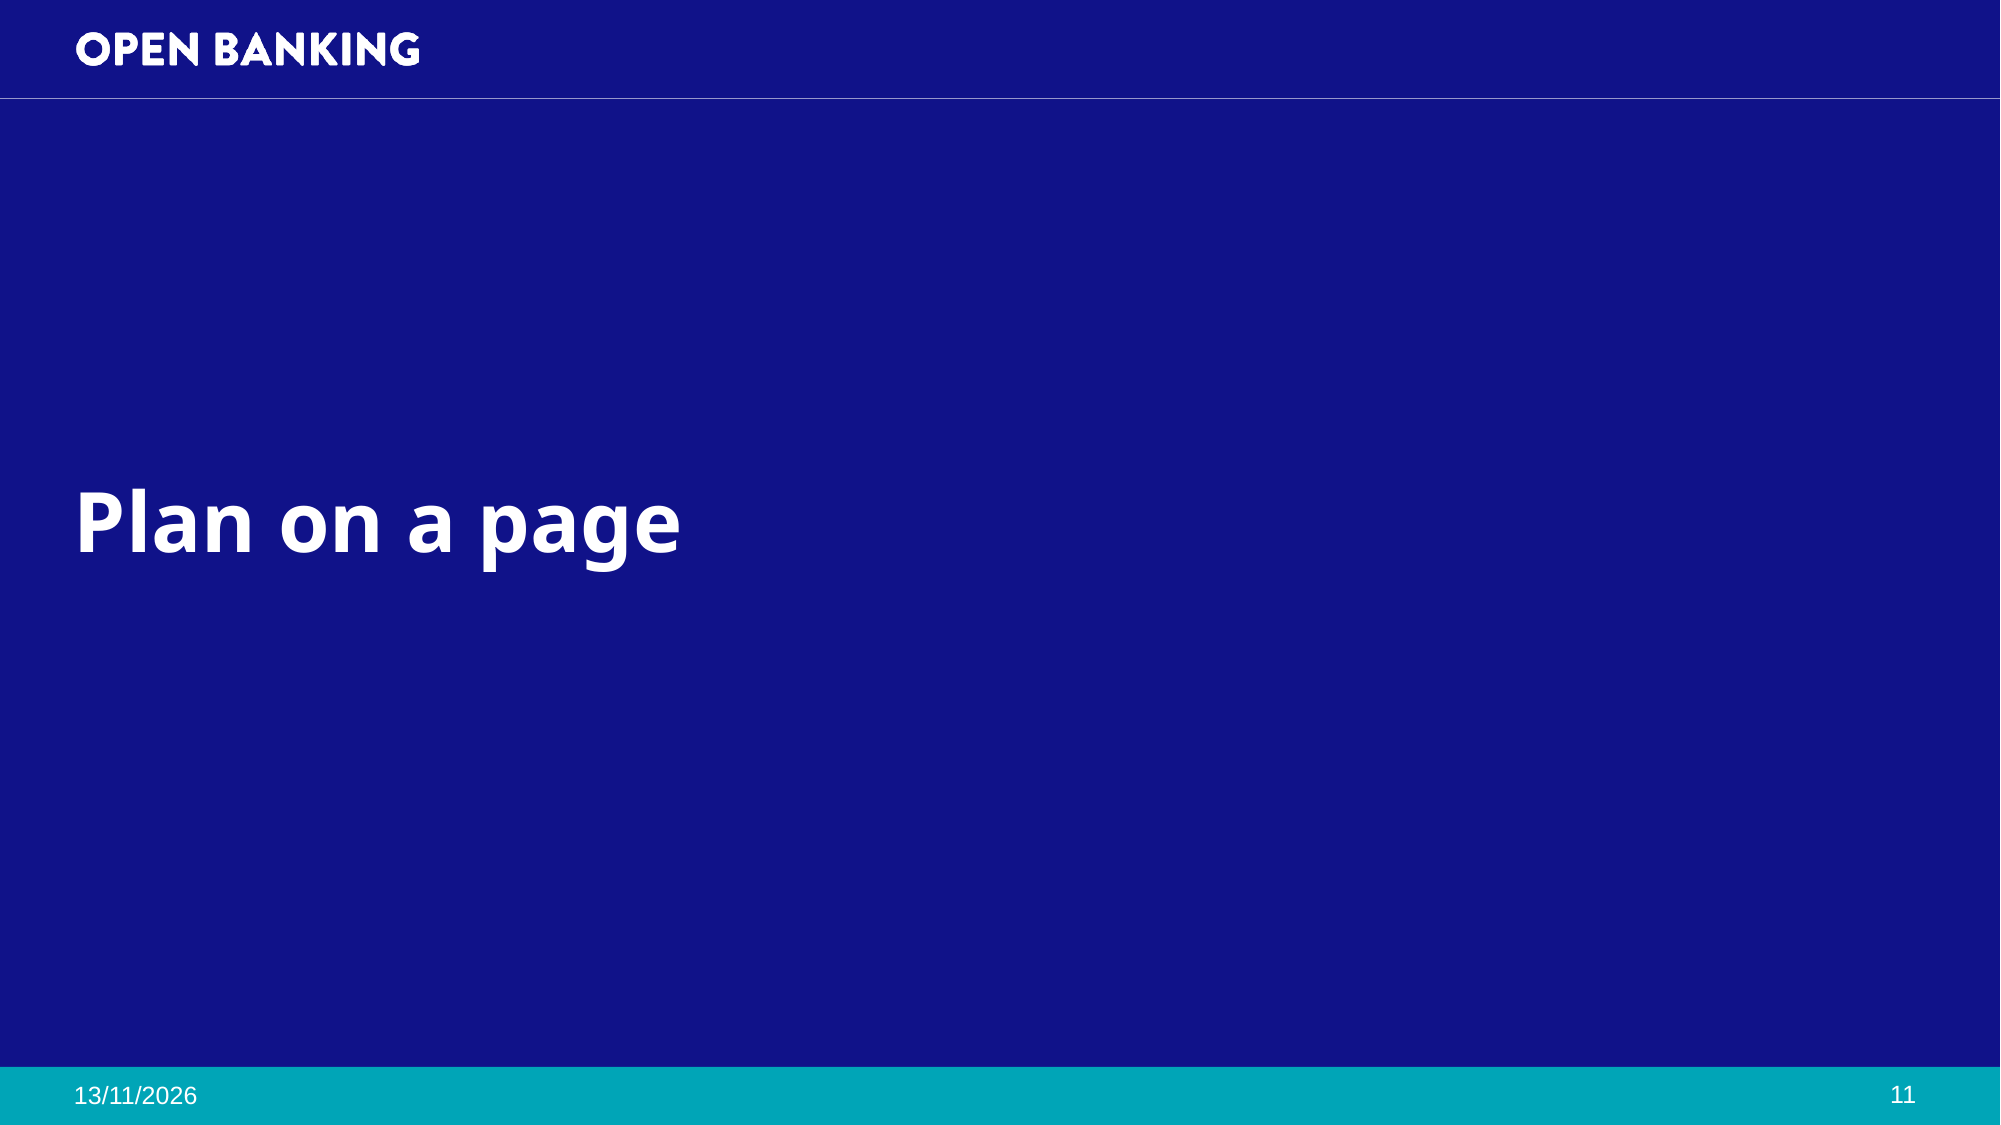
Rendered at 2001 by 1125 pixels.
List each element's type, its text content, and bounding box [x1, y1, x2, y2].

picture [43, 0, 452, 99]
footer [662, 1064, 1338, 1124]
slide_number 11 [1412, 1064, 1932, 1124]
title Plan on a page [59, 105, 1750, 576]
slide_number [59, 1065, 509, 1125]
